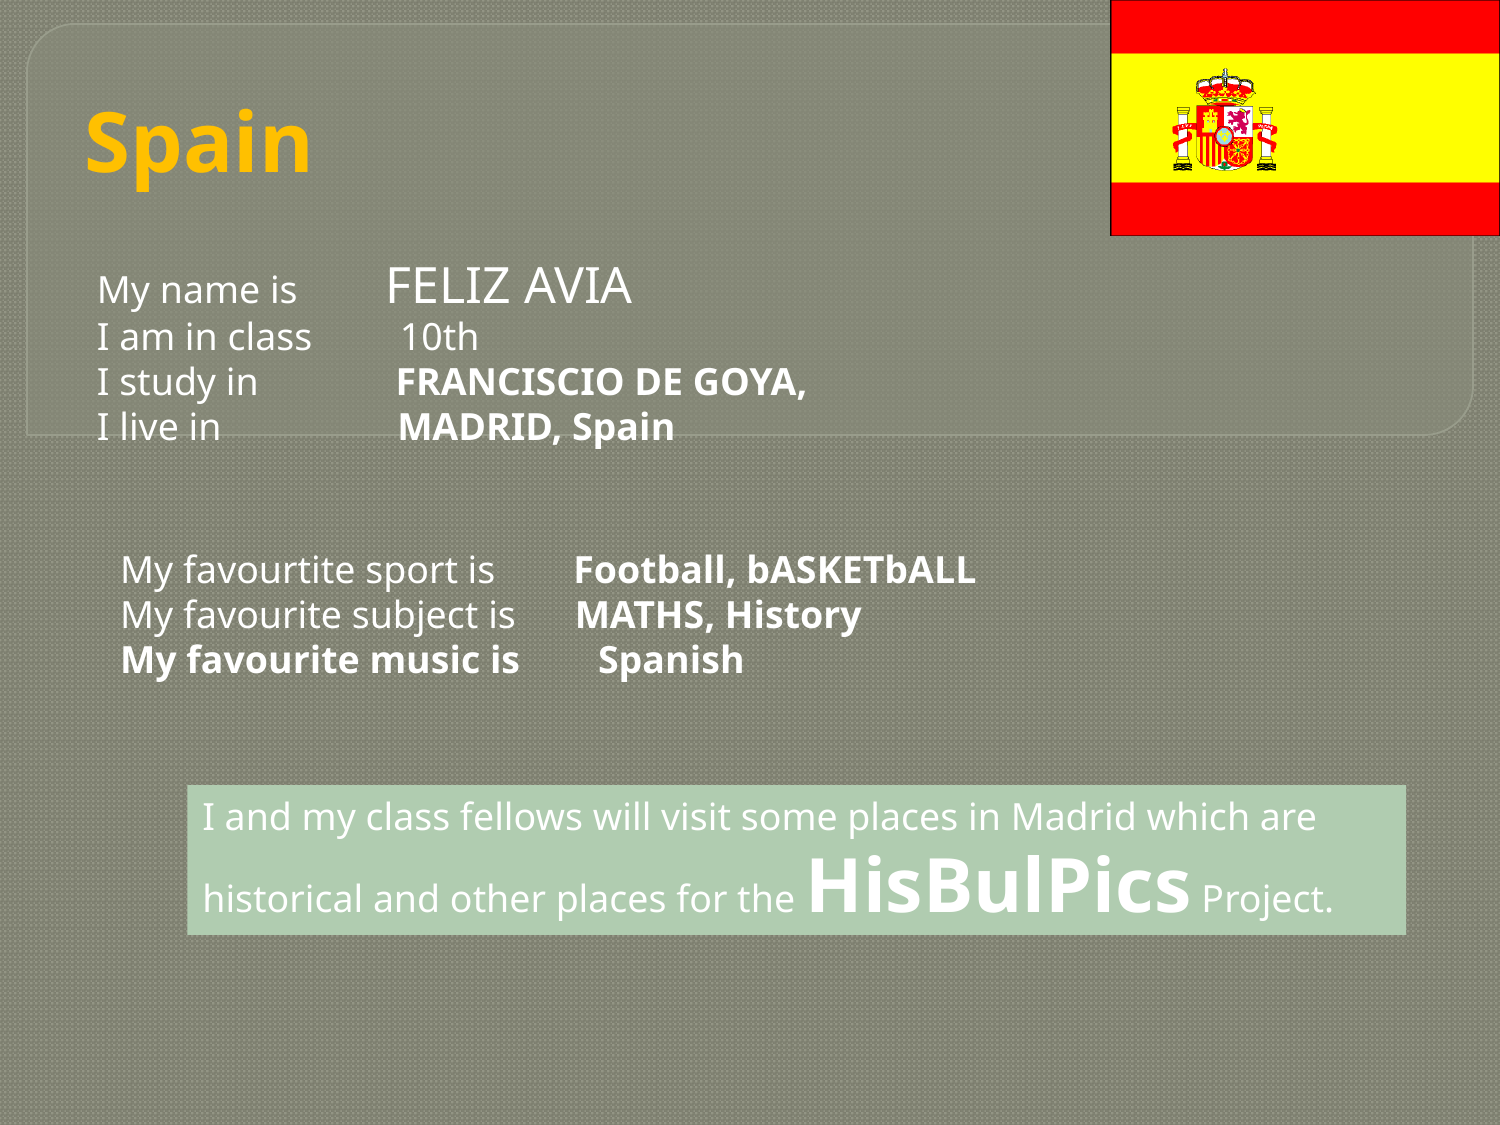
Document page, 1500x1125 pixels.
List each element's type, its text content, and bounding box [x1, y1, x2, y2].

text_box I and my class fellows will visit some places in Madrid which are historical and other places for the HisBulPics Project. [187, 785, 1407, 935]
text_box My favourtite sport is Football, bASKETbALL My favourite subject is MATHS, History My favourite music is Spanish [105, 538, 1207, 779]
text_box Spain [70, 82, 399, 197]
picture [1110, 0, 1500, 237]
text_box My name is FELIZ AVIA I am in class 10th I study in FRANCISCIO DE GOYA, I live in MADRID, Spain [82, 246, 1008, 501]
